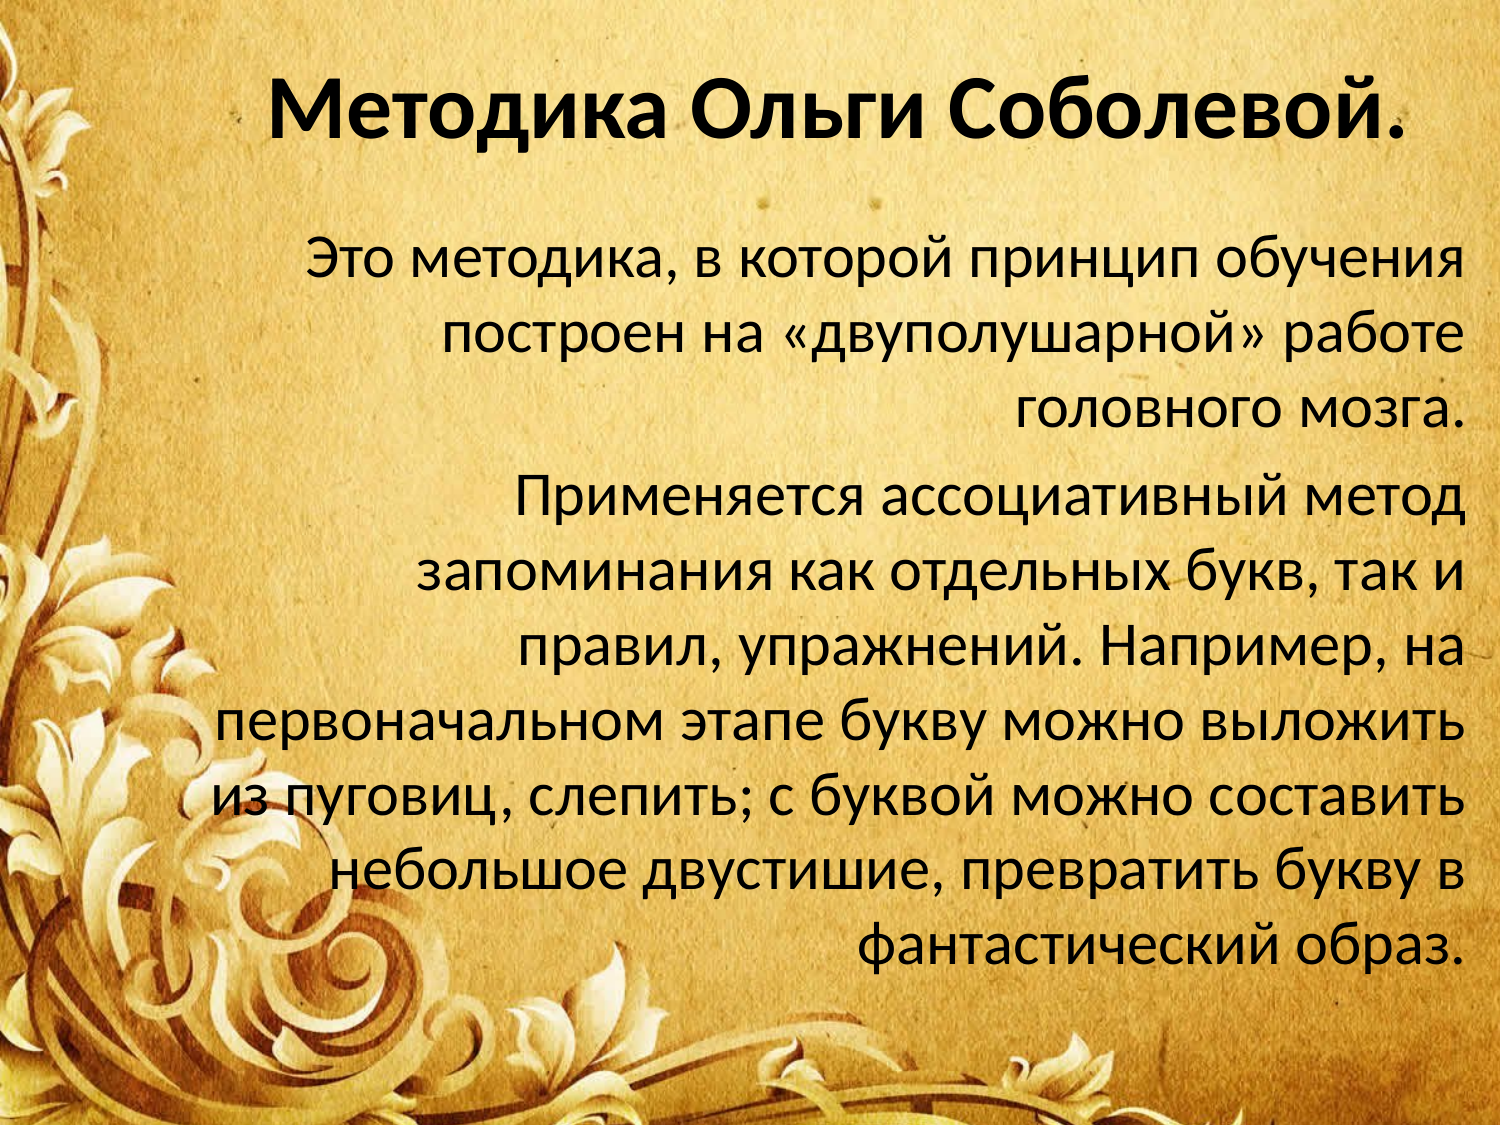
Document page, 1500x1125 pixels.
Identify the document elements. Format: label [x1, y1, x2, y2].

list [0, 0, 1500, 1125]
